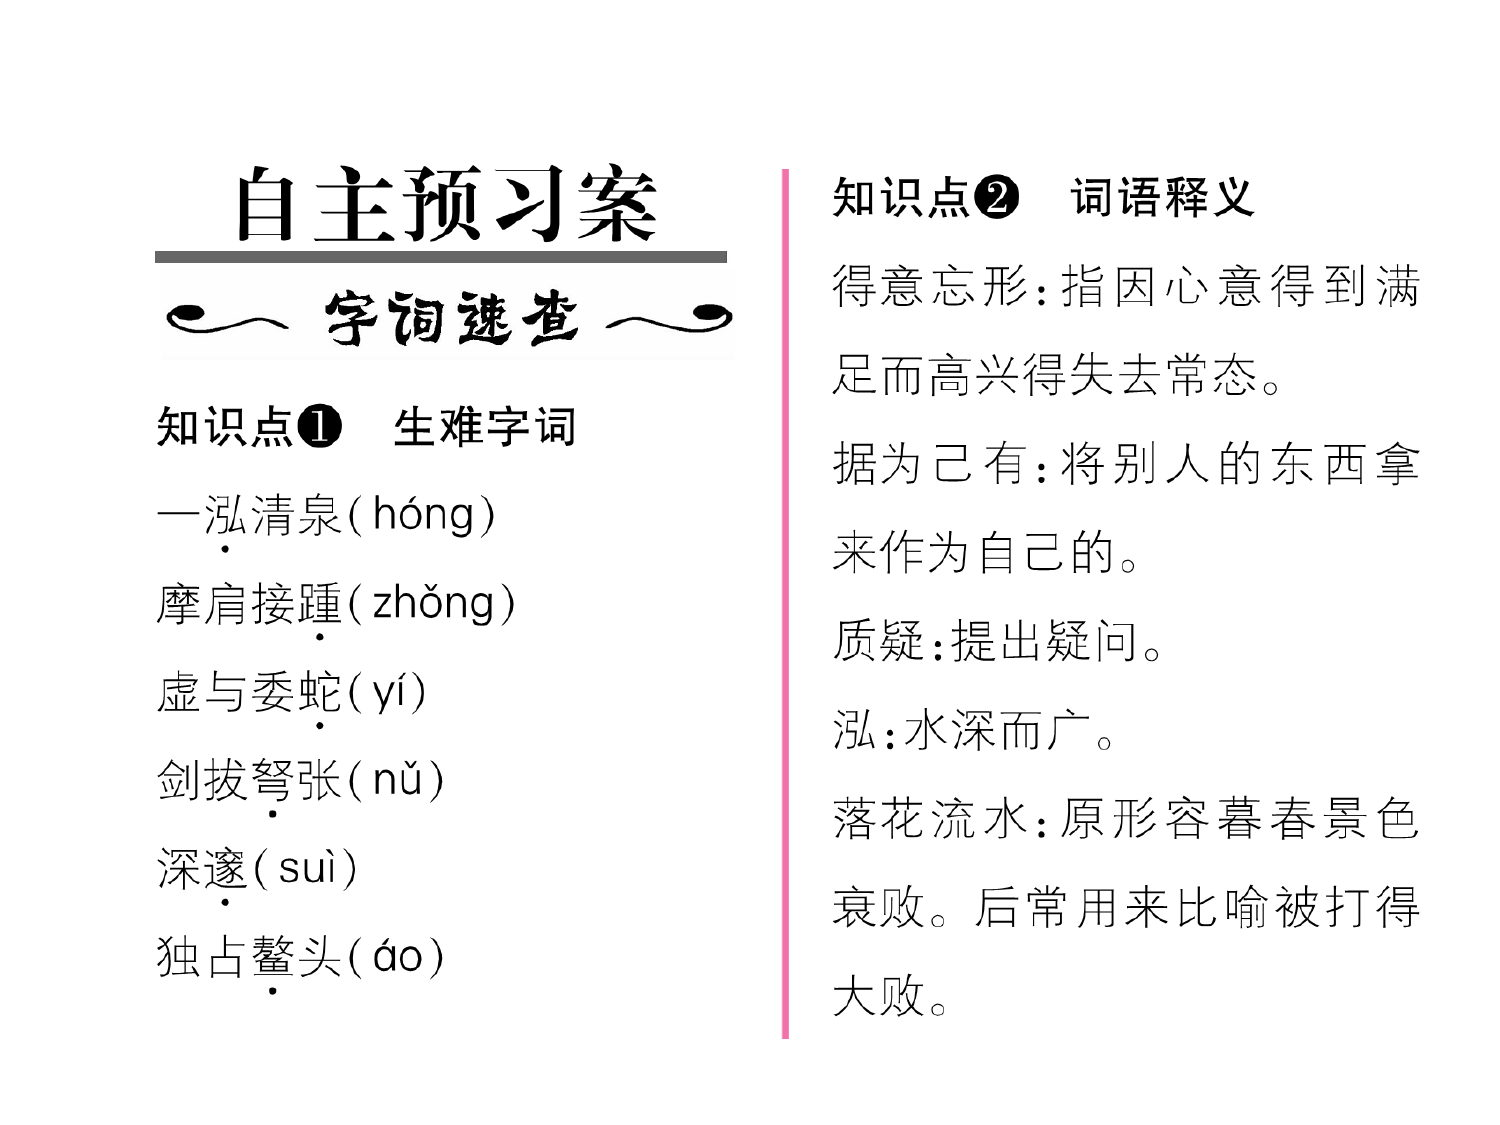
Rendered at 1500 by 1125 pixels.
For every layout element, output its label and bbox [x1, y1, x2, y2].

picture [778, 169, 794, 1039]
picture [142, 149, 747, 1010]
picture [810, 169, 1435, 1029]
